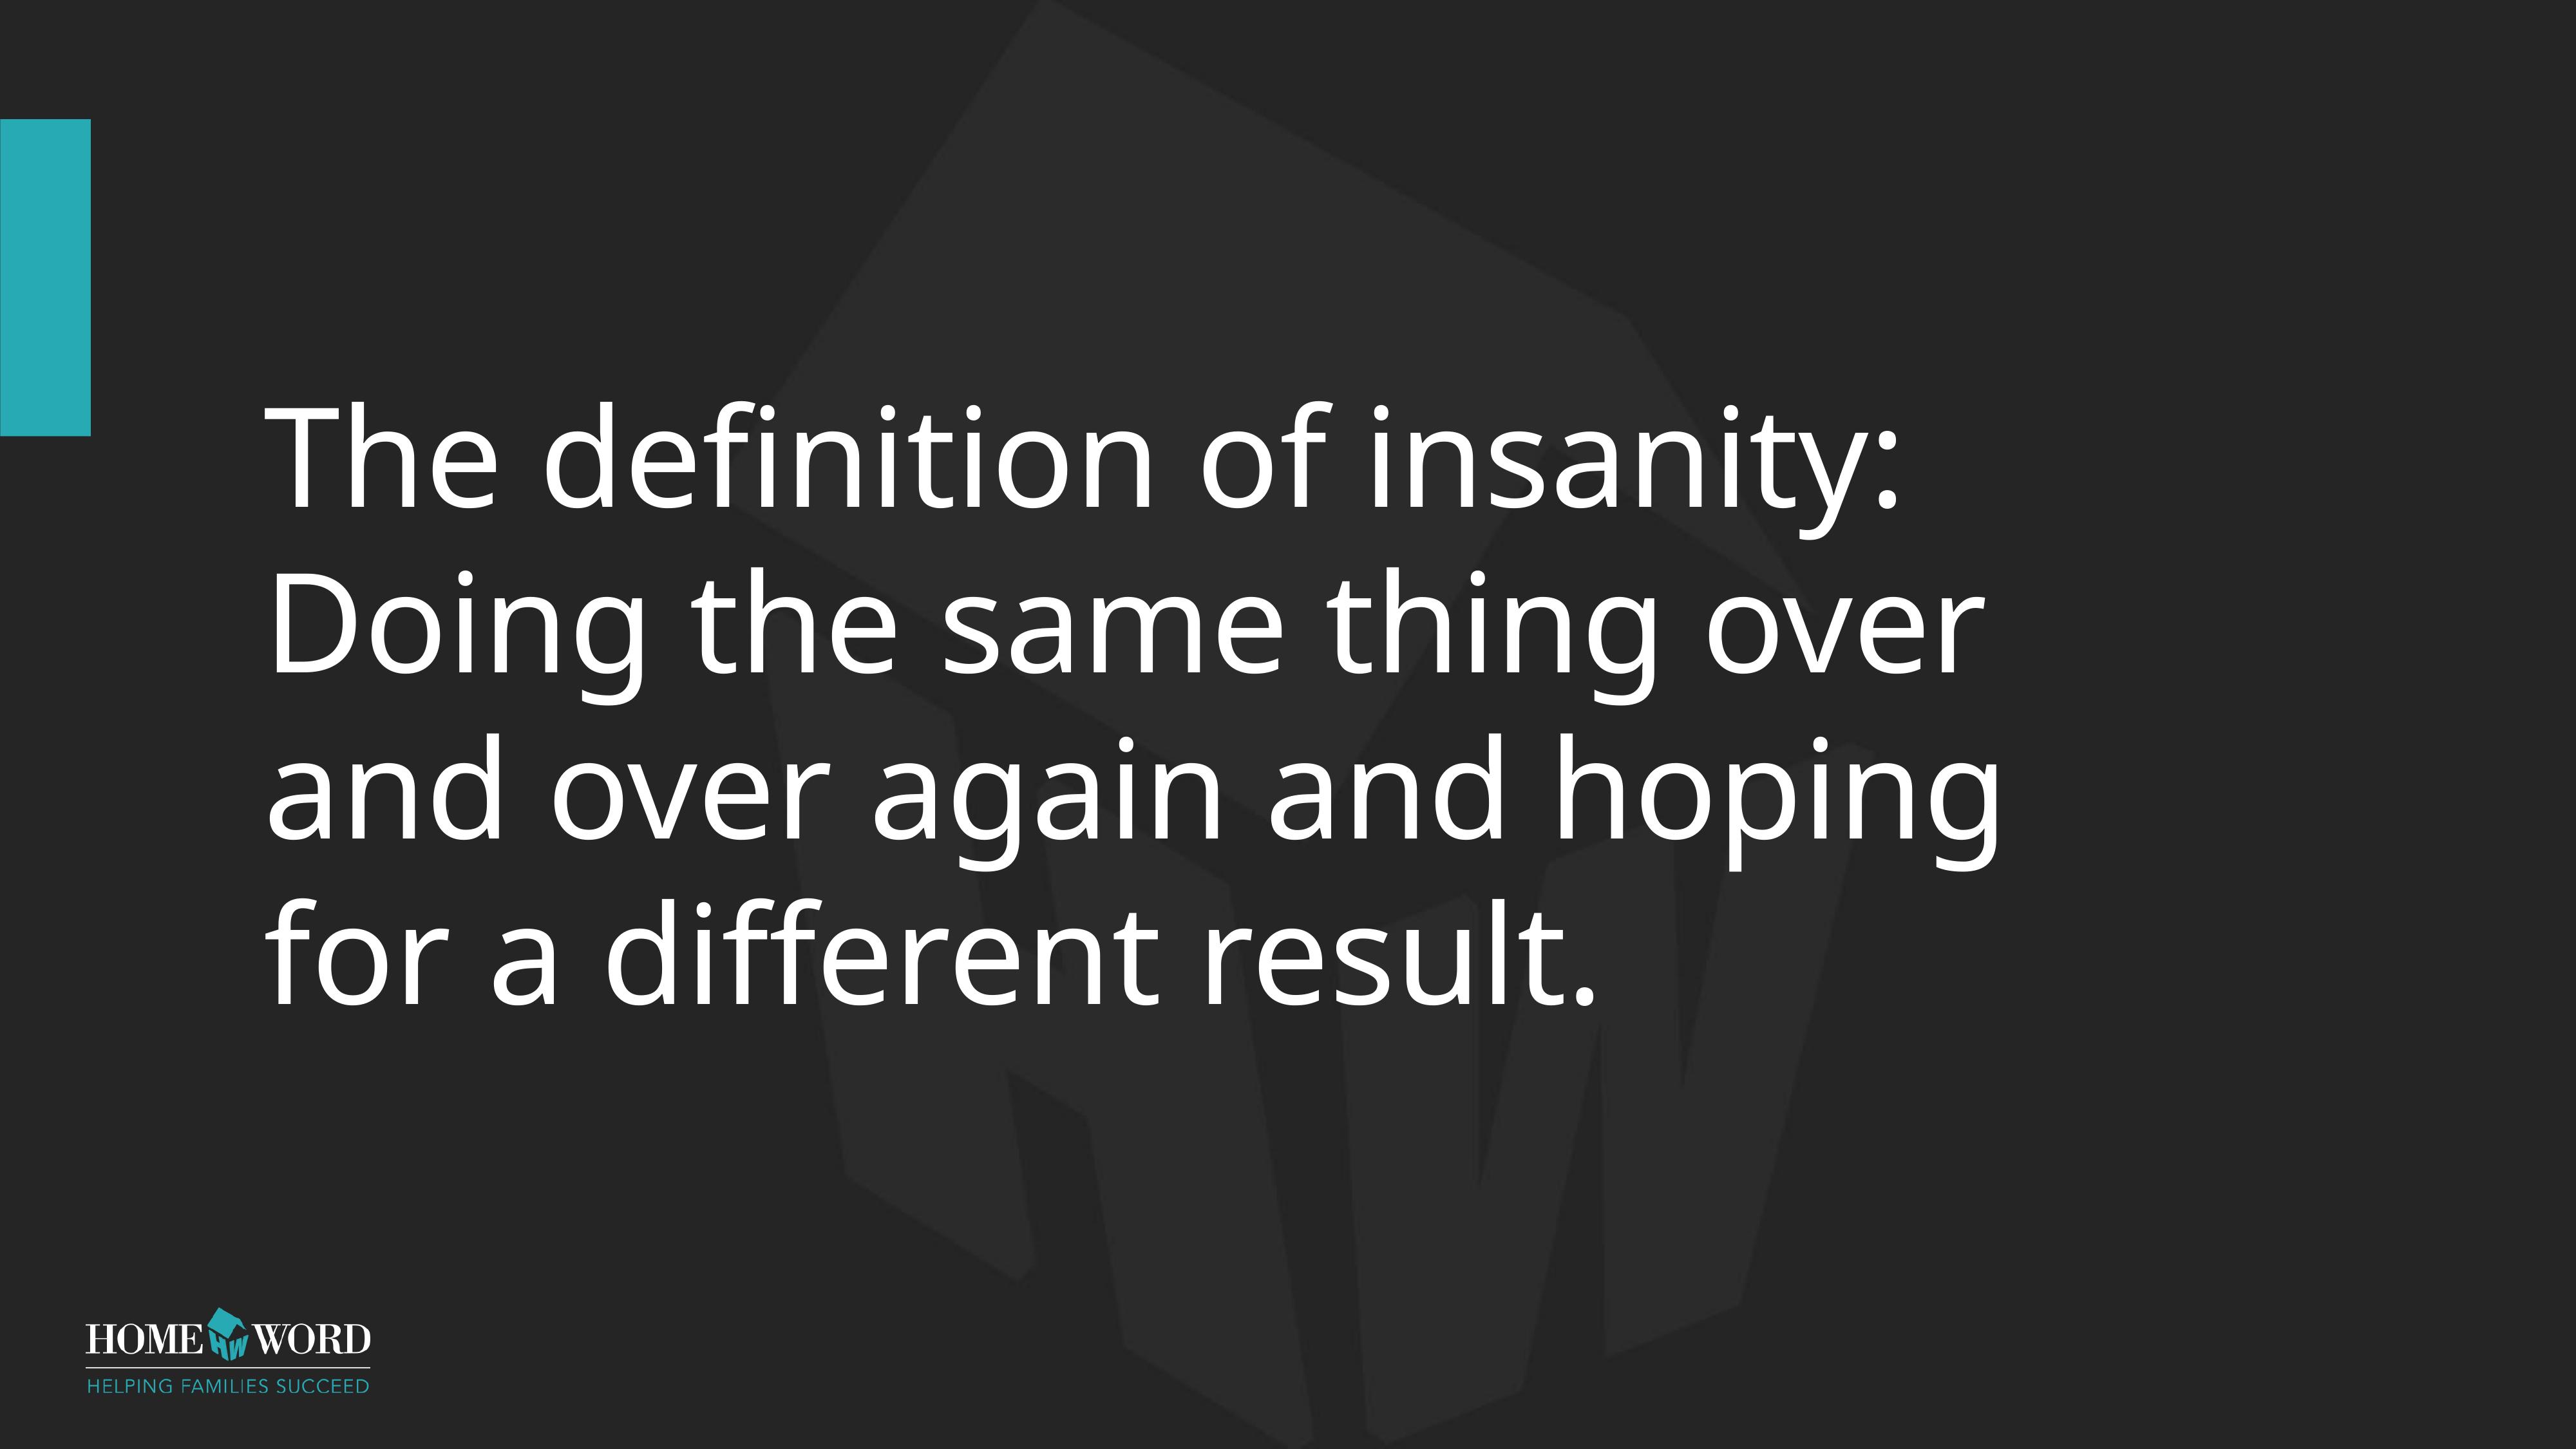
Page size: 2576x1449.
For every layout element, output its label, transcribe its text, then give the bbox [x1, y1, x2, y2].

picture [0, 0, 2576, 1449]
title The definition of insanity: Doing the same thing over and over again and hoping for a different result. [258, 363, 2210, 1100]
